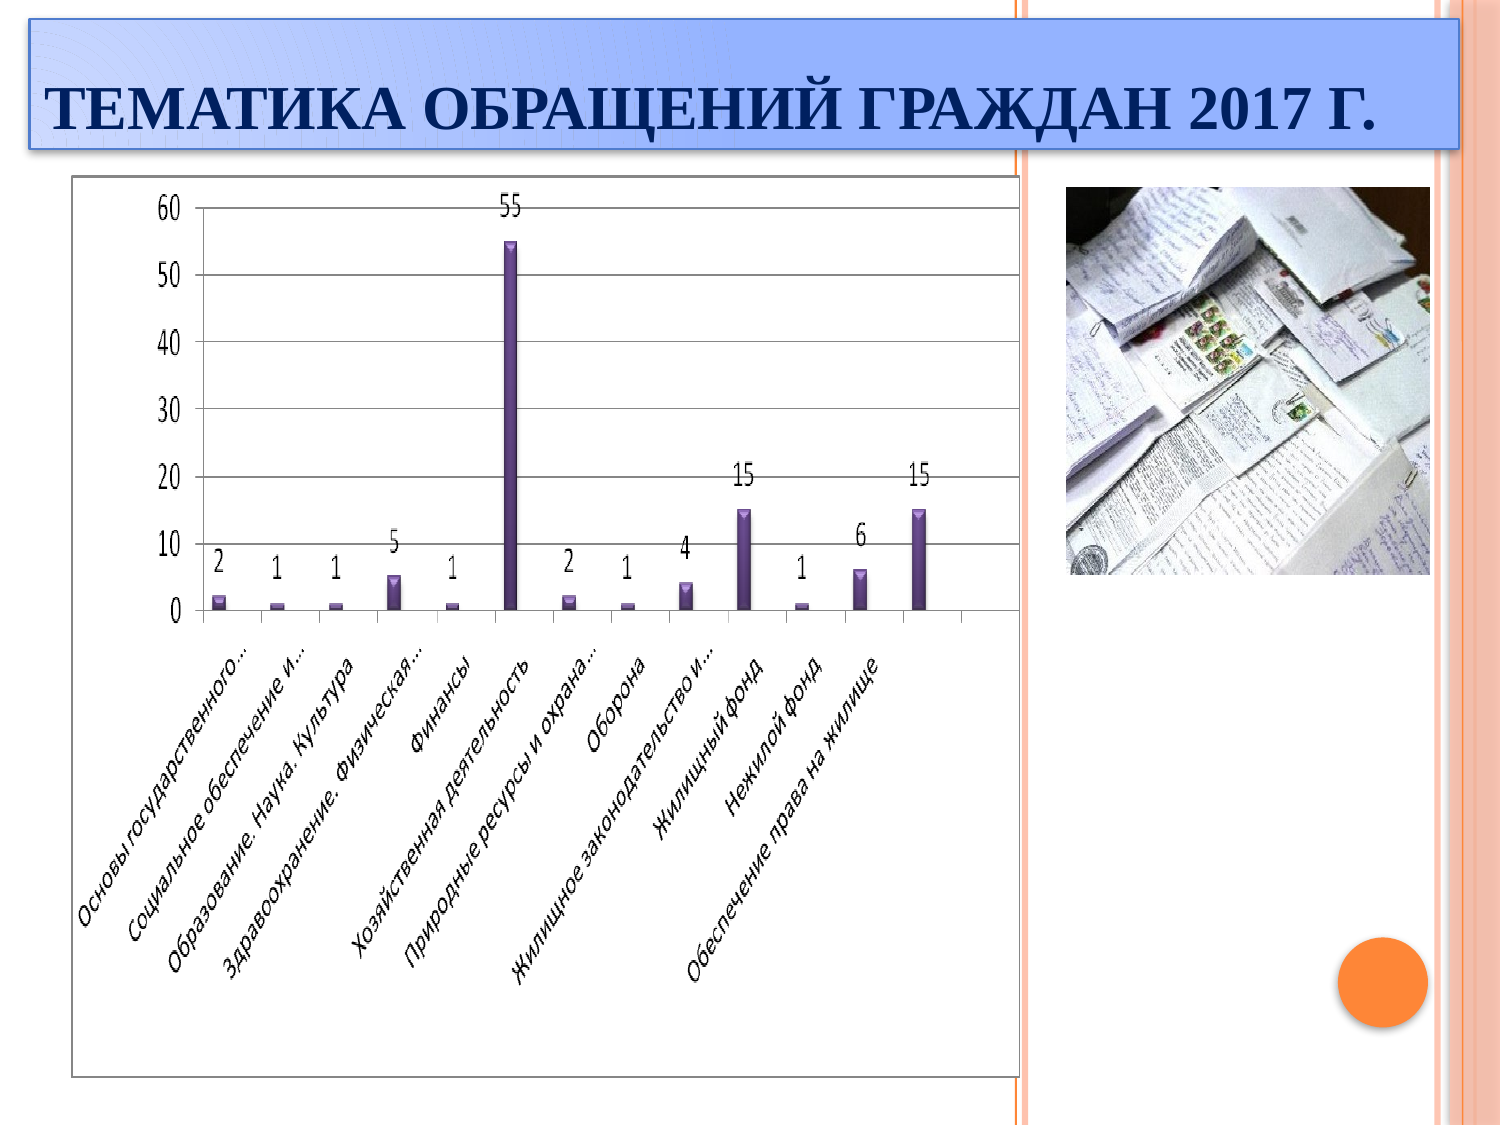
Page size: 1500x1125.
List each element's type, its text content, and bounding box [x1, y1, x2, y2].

title Тематика обращений граждан 2017 г. [28, 18, 1460, 150]
picture [1065, 186, 1431, 575]
picture [69, 175, 1021, 1079]
